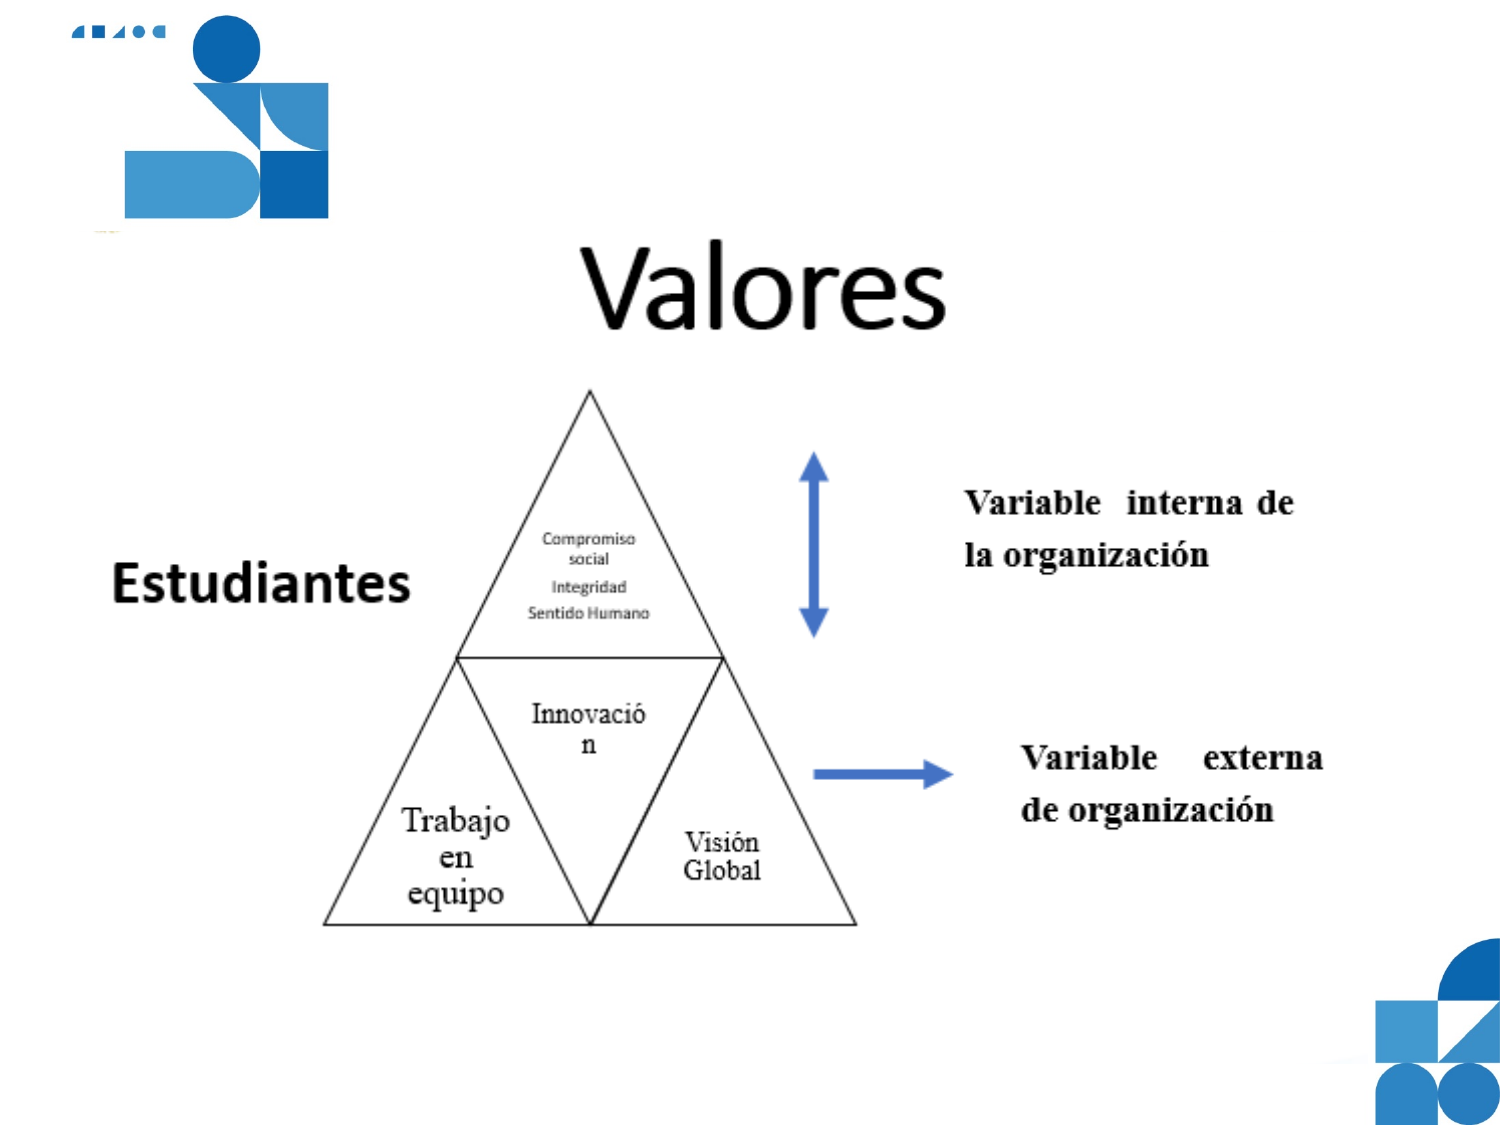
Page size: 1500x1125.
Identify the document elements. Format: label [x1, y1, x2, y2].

picture [0, 0, 1500, 1125]
list [76, 231, 1369, 1064]
